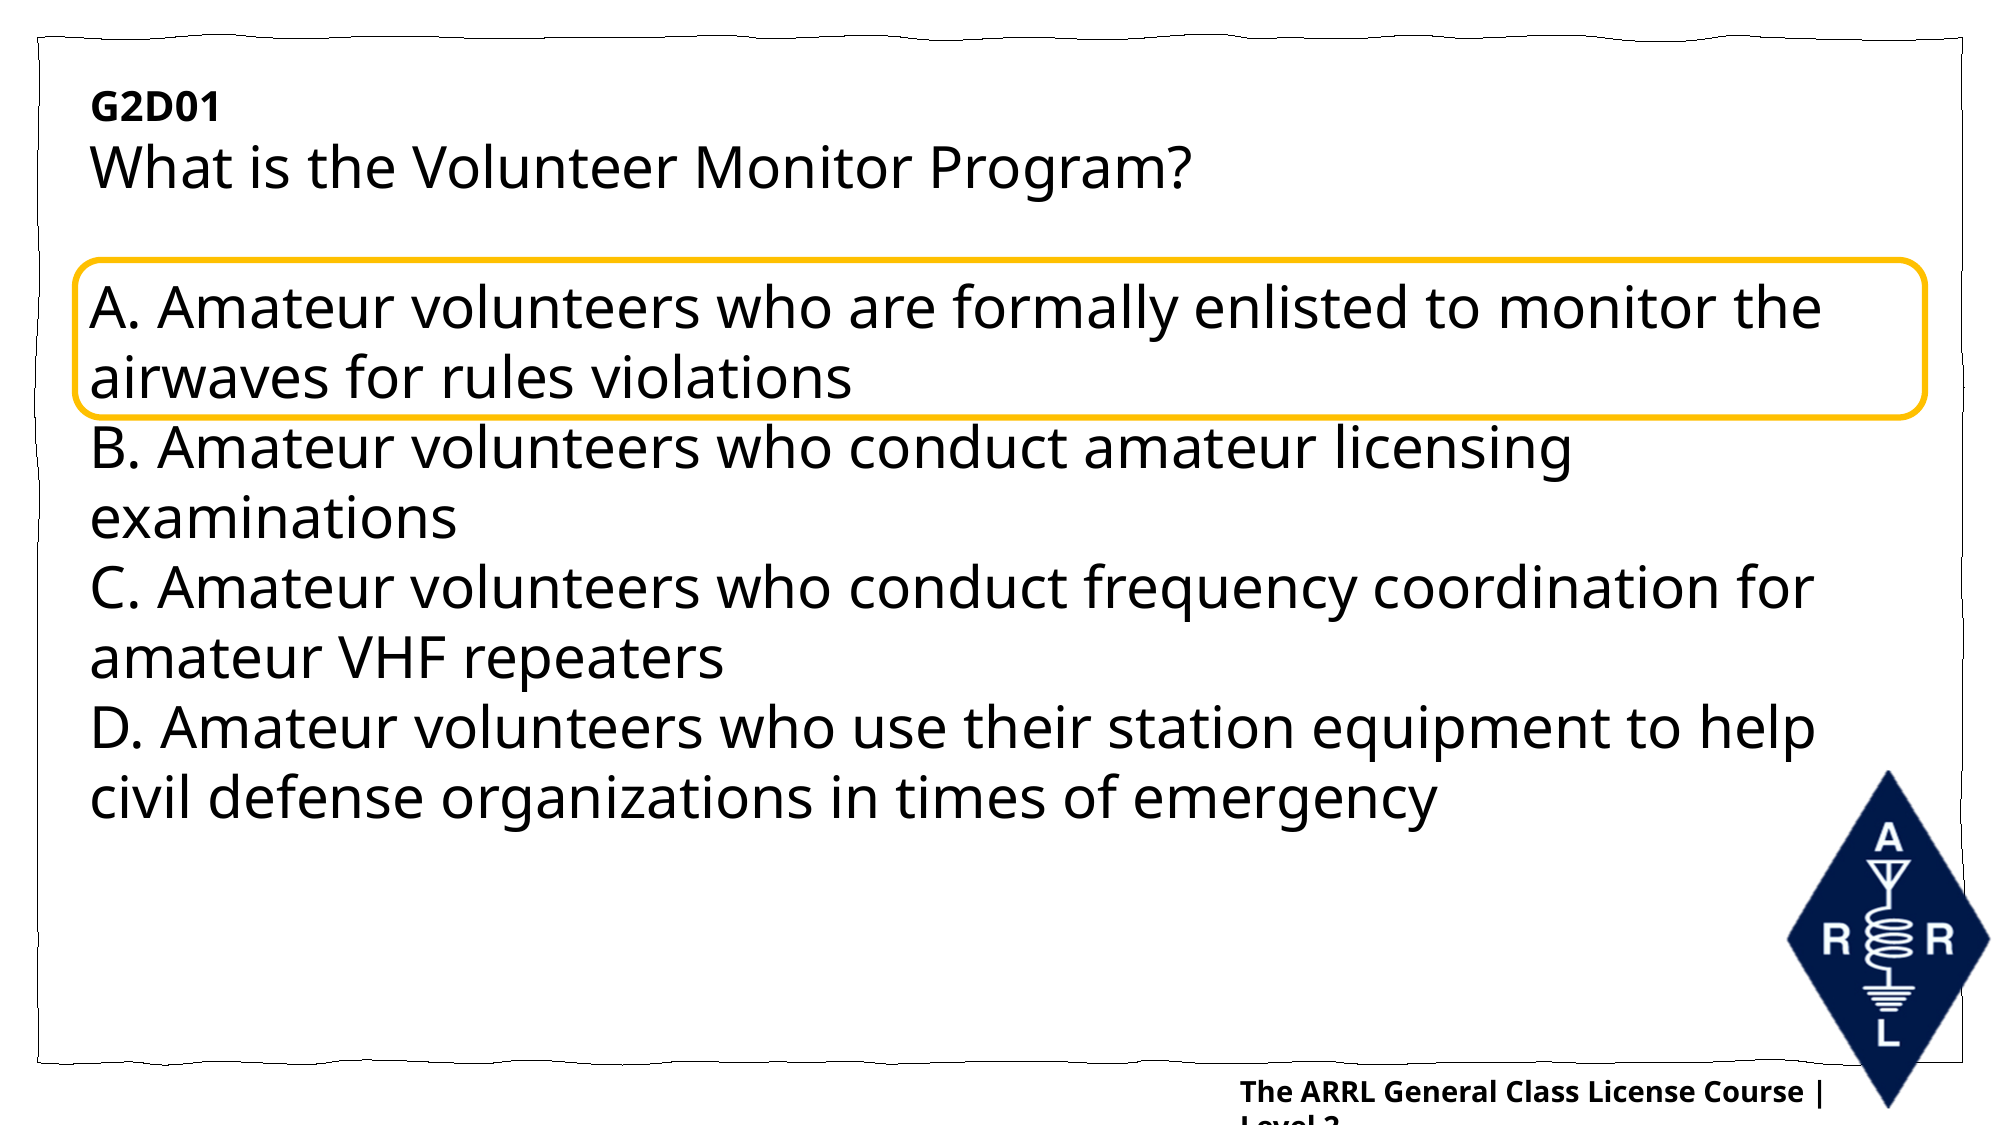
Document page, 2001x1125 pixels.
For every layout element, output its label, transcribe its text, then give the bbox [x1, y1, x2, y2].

text_box [73, 258, 1927, 419]
text_box G2D01 What is the Volunteer Monitor Program? A. Amateur volunteers who are formally enlisted to monitor the airwaves for rules violations B. Amateur volunteers who conduct amateur licensing examinations C. Amateur volunteers who conduct frequency coordination for amateur VHF repeaters D. Amateur volunteers who use their station equipment to help civil defense organizations in times of emergency [75, 402, 1850, 838]
picture [1773, 752, 1999, 1125]
text_box G2D01 What is the Volunteer Monitor Program? A. Amateur volunteers who are formally enlisted to monitor the airwaves for rules violations B. Amateur volunteers who conduct amateur licensing examinations C. Amateur volunteers who conduct frequency coordination for amateur VHF repeaters D. Amateur volunteers who use their station equipment to help civil defense organizations in times of emergency [75, 72, 1850, 275]
